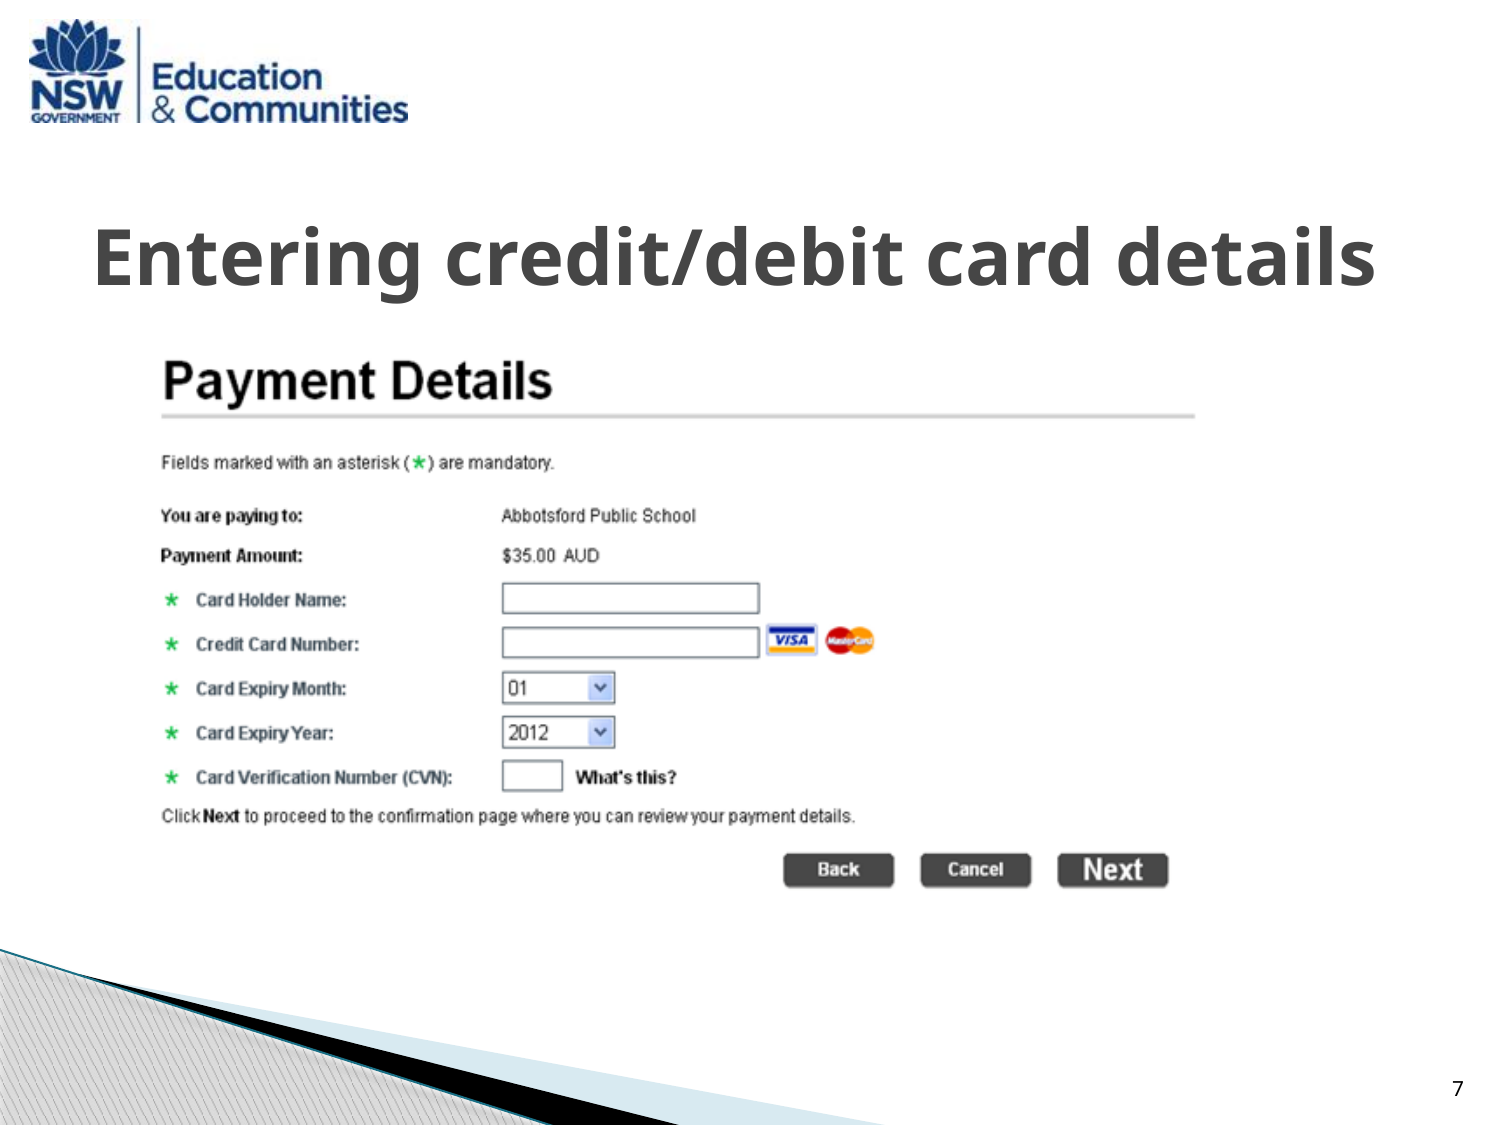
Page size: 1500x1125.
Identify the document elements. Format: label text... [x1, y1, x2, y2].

title Entering credit/debit card details [76, 160, 1427, 349]
slide_number 7 [1418, 1051, 1479, 1112]
picture [29, 18, 408, 123]
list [92, 349, 1249, 918]
